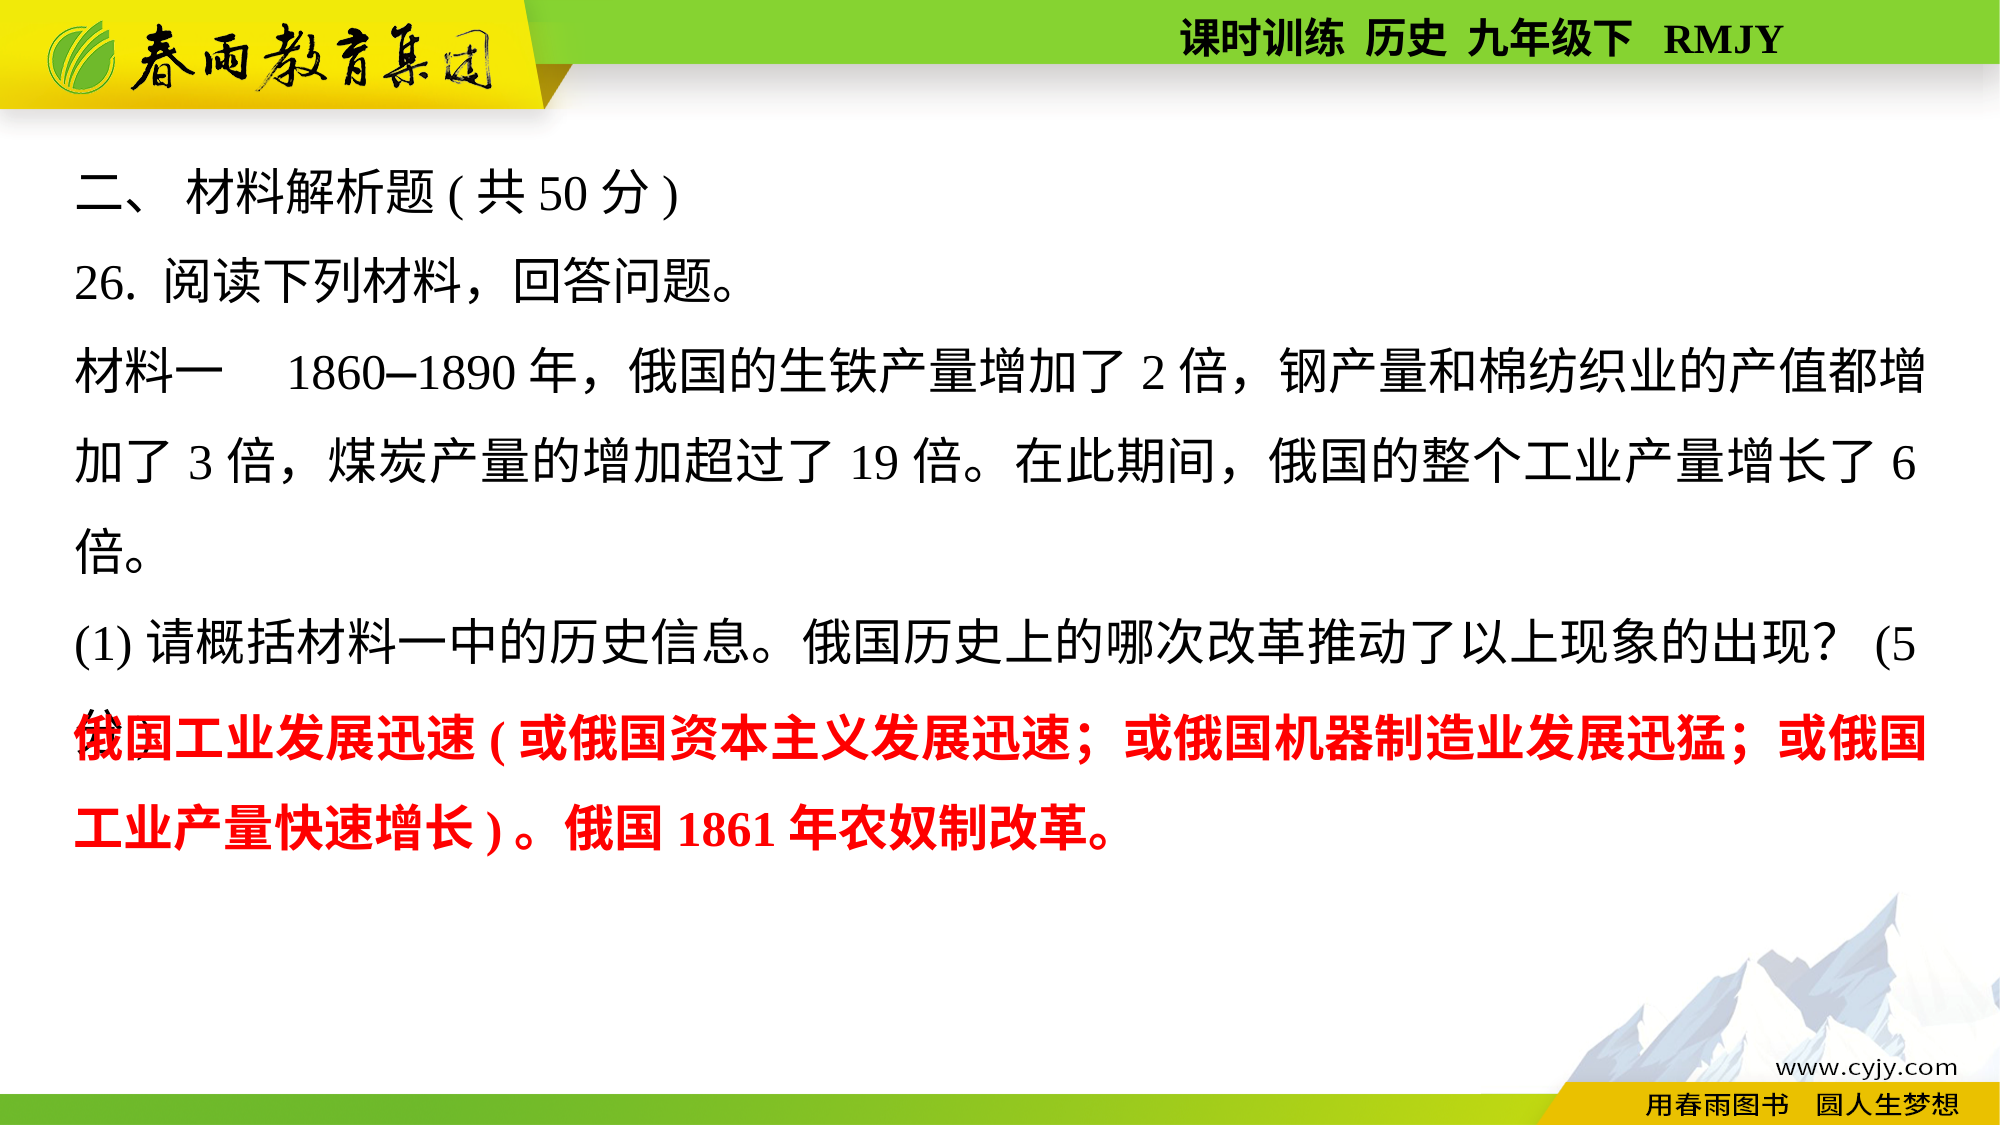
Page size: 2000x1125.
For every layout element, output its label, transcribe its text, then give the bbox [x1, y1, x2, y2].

text_box 俄国工业发展迅速(或俄国资本主义发展迅速；或俄国机器制造业发展迅猛；或俄国工业产量快速增长)。俄国1861年农奴制改革。 [59, 668, 1944, 864]
list 二、 材料解析题(共50分) 26. 阅读下列材料，回答问题。 材料一 1860—1890年，俄国的生铁产量增加了2倍，钢产量和棉纺织业的产值都增加了3倍，煤炭产量的增加超过了19倍。在此期间，俄国的整个工业产量增长了6倍。 (1)请概括材料一中的历史信息。俄国历史上的哪次改革推动了以上现象的出现？(5分) [59, 122, 1944, 668]
picture [0, 0, 2000, 1125]
